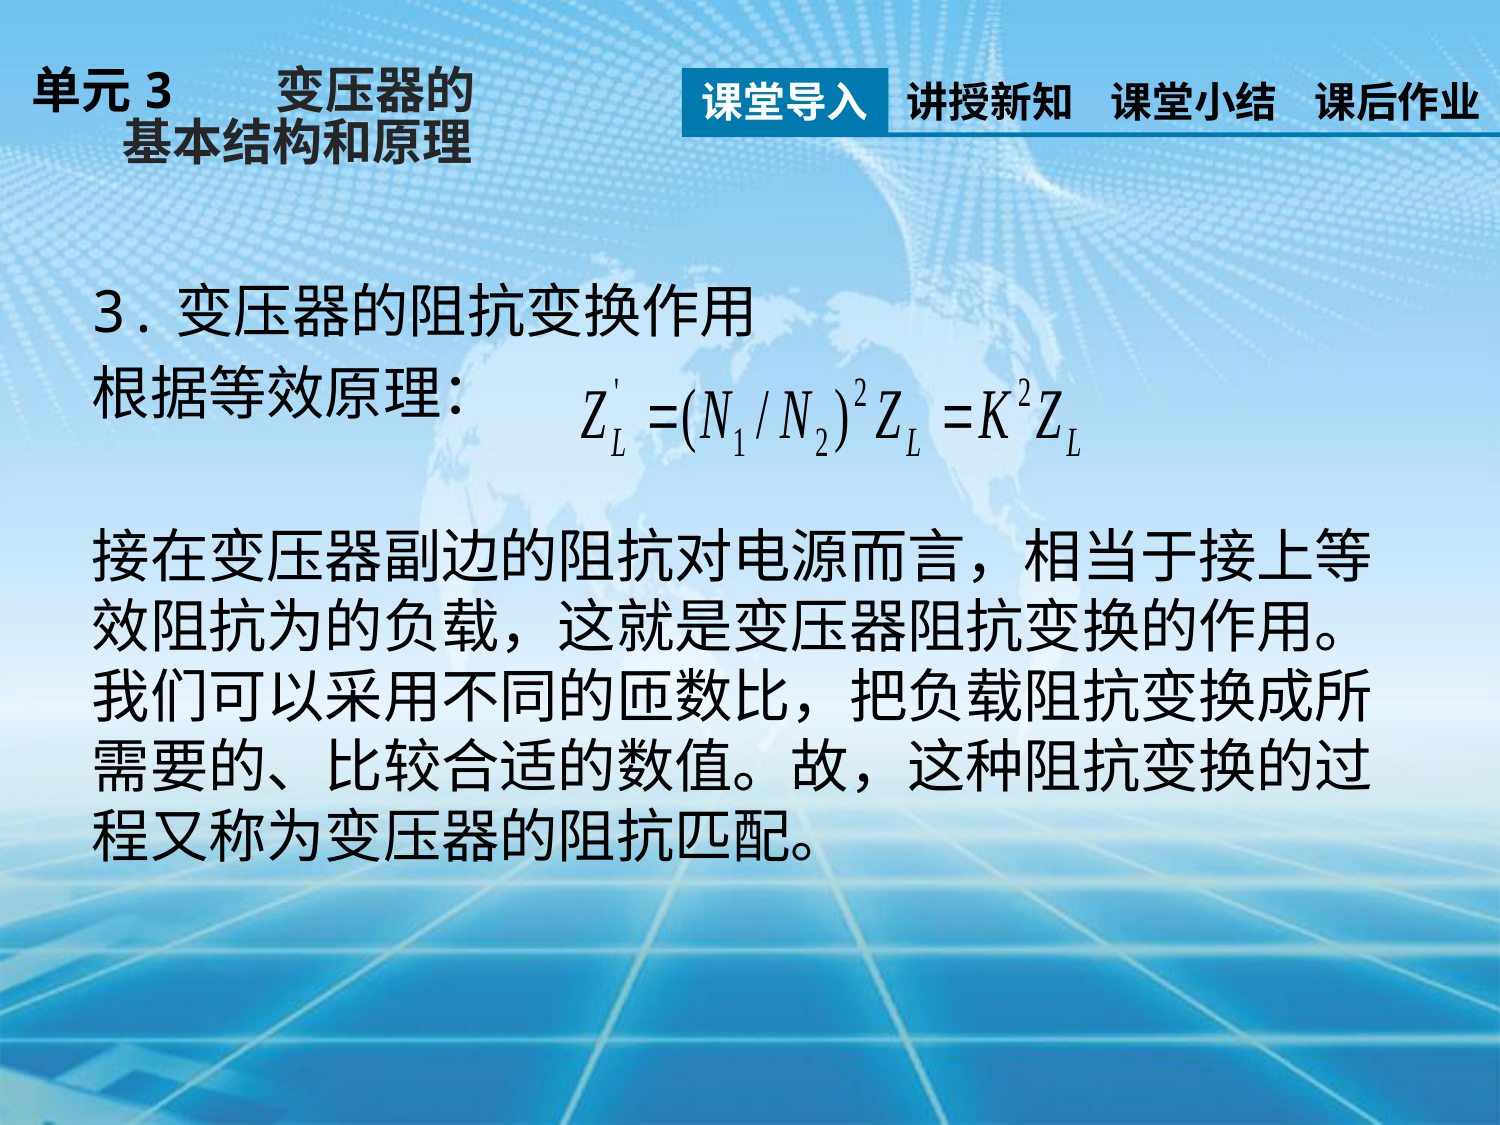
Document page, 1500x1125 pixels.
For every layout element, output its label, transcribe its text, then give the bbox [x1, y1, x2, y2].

picture [0, 0, 1500, 1125]
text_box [16, 59, 1500, 180]
text_box 3.变压器的阻抗变换作用 根据等效原理： 接在变压器副边的阻抗对电源而言，相当于接上等效阻抗为的负载，这就是变压器阻抗变换的作用。我们可以采用不同的匝数比，把负载阻抗变换成所需要的、比较合适的数值。故，这种阻抗变换的过程又称为变压器的阻抗匹配。 [76, 267, 1424, 1010]
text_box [572, 361, 1090, 468]
